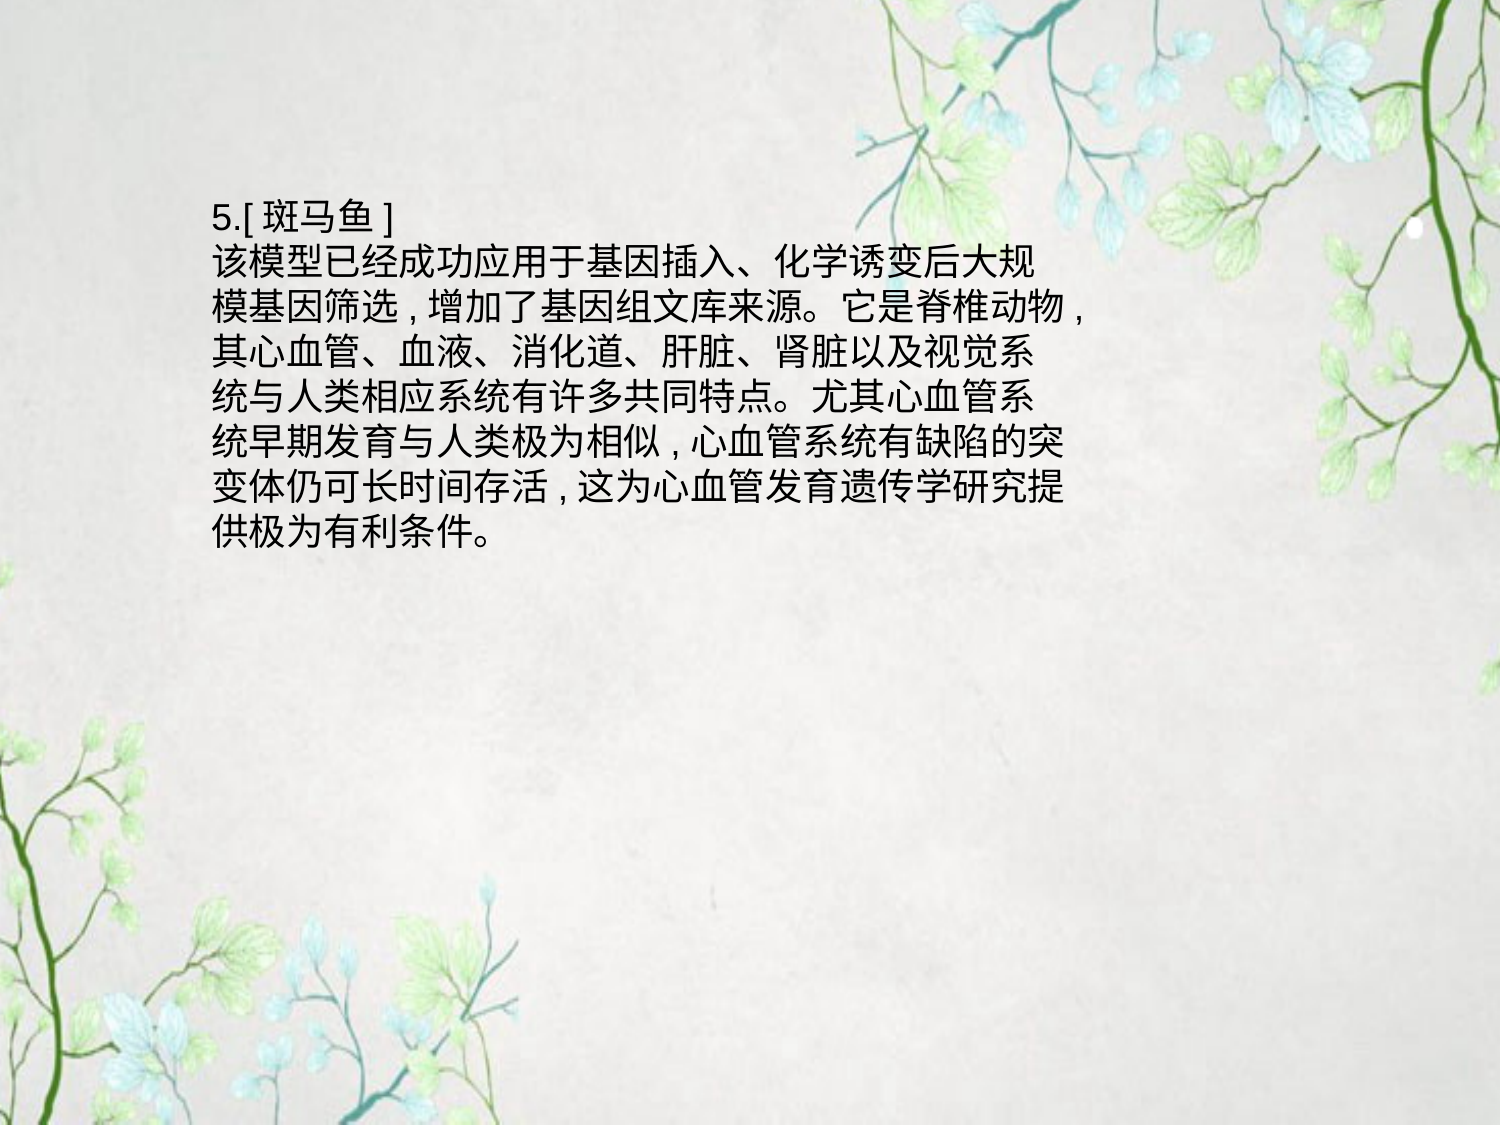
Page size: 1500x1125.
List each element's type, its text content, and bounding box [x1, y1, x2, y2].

text_box 5.[斑马鱼] 该模型已经成功应用于基因插入、化学诱变后大规模基因筛选,增加了基因组文库来源。它是脊椎动物,其心血管、血液、消化道、肝脏、肾脏以及视觉系统与人类相应系统有许多共同特点。尤其心血管系统早期发育与人类极为相似,心血管系统有缺陷的突变体仍可长时间存活,这为心血管发育遗传学研究提供极为有利条件。 [196, 185, 1083, 1066]
picture [0, 0, 1500, 1125]
